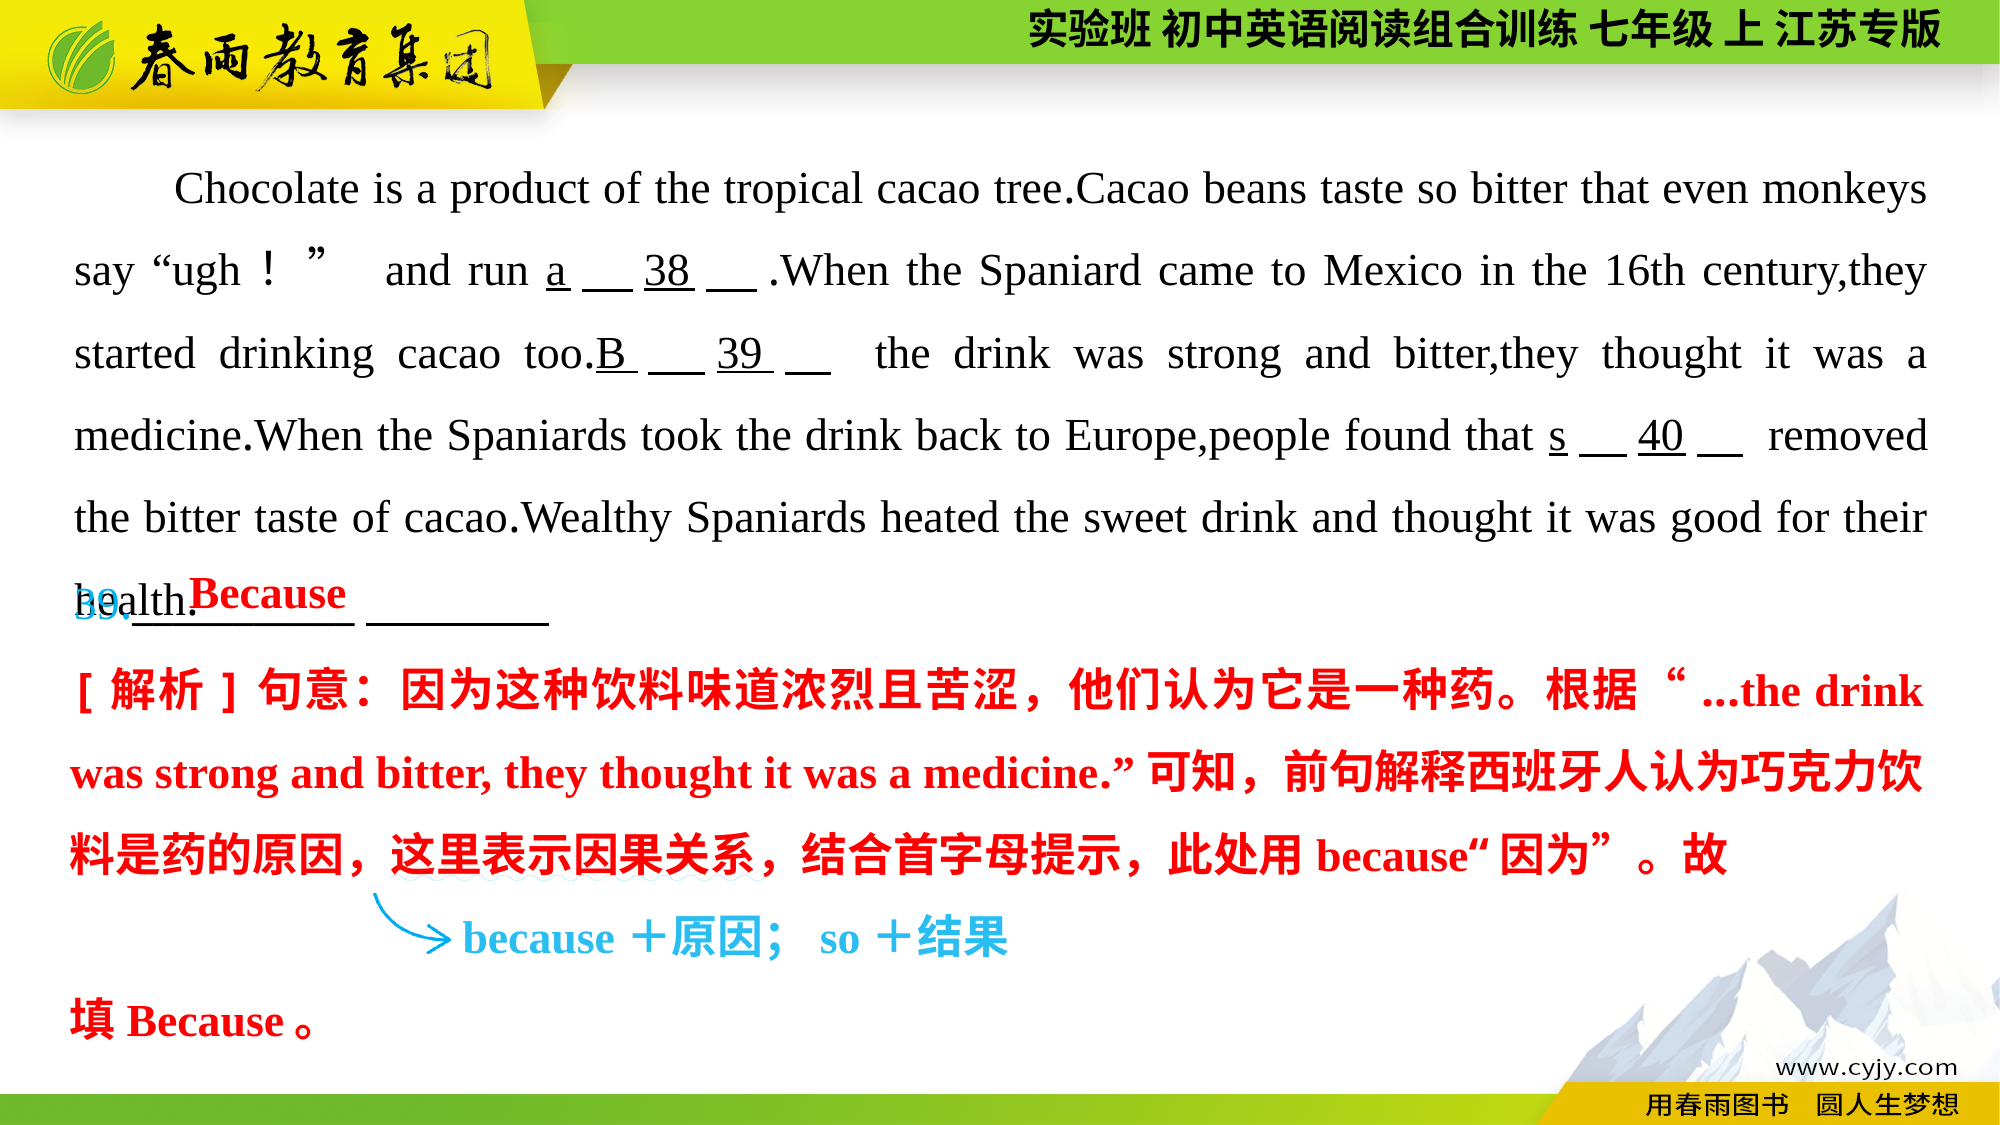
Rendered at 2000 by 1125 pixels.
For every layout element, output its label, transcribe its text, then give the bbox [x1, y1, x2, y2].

text_box Because [174, 554, 362, 625]
text_box [解析]句意：因为这种饮料味道浓烈且苦涩，他们认为它是一种药。根据“...the drink was strong and bitter, they thought it was a medicine.”可知，前句解释西班牙人认为巧克力饮料是药的原因，这里表示因果关系，结合首字母提示，此处用because“因为”。故 because＋原因；so＋结果 填Because。 [54, 625, 1939, 1053]
list Chocolate is a product of the tropical cacao tree.Cacao beans taste so bitter that even monkeys say “ugh！” and run a 38 .When the Spaniard came to Mexico in the 16th century,they started drinking cacao too.B 39 the drink was strong and bitter,they thought it was a medicine.When the Spaniards took the drink back to Europe,people found that s 40 removed the bitter taste of cacao.Wealthy Spaniards heated the sweet drink and thought it was good for their health. [59, 122, 1944, 544]
text_box 39.___________ [59, 538, 1059, 636]
picture [0, 0, 2000, 1125]
